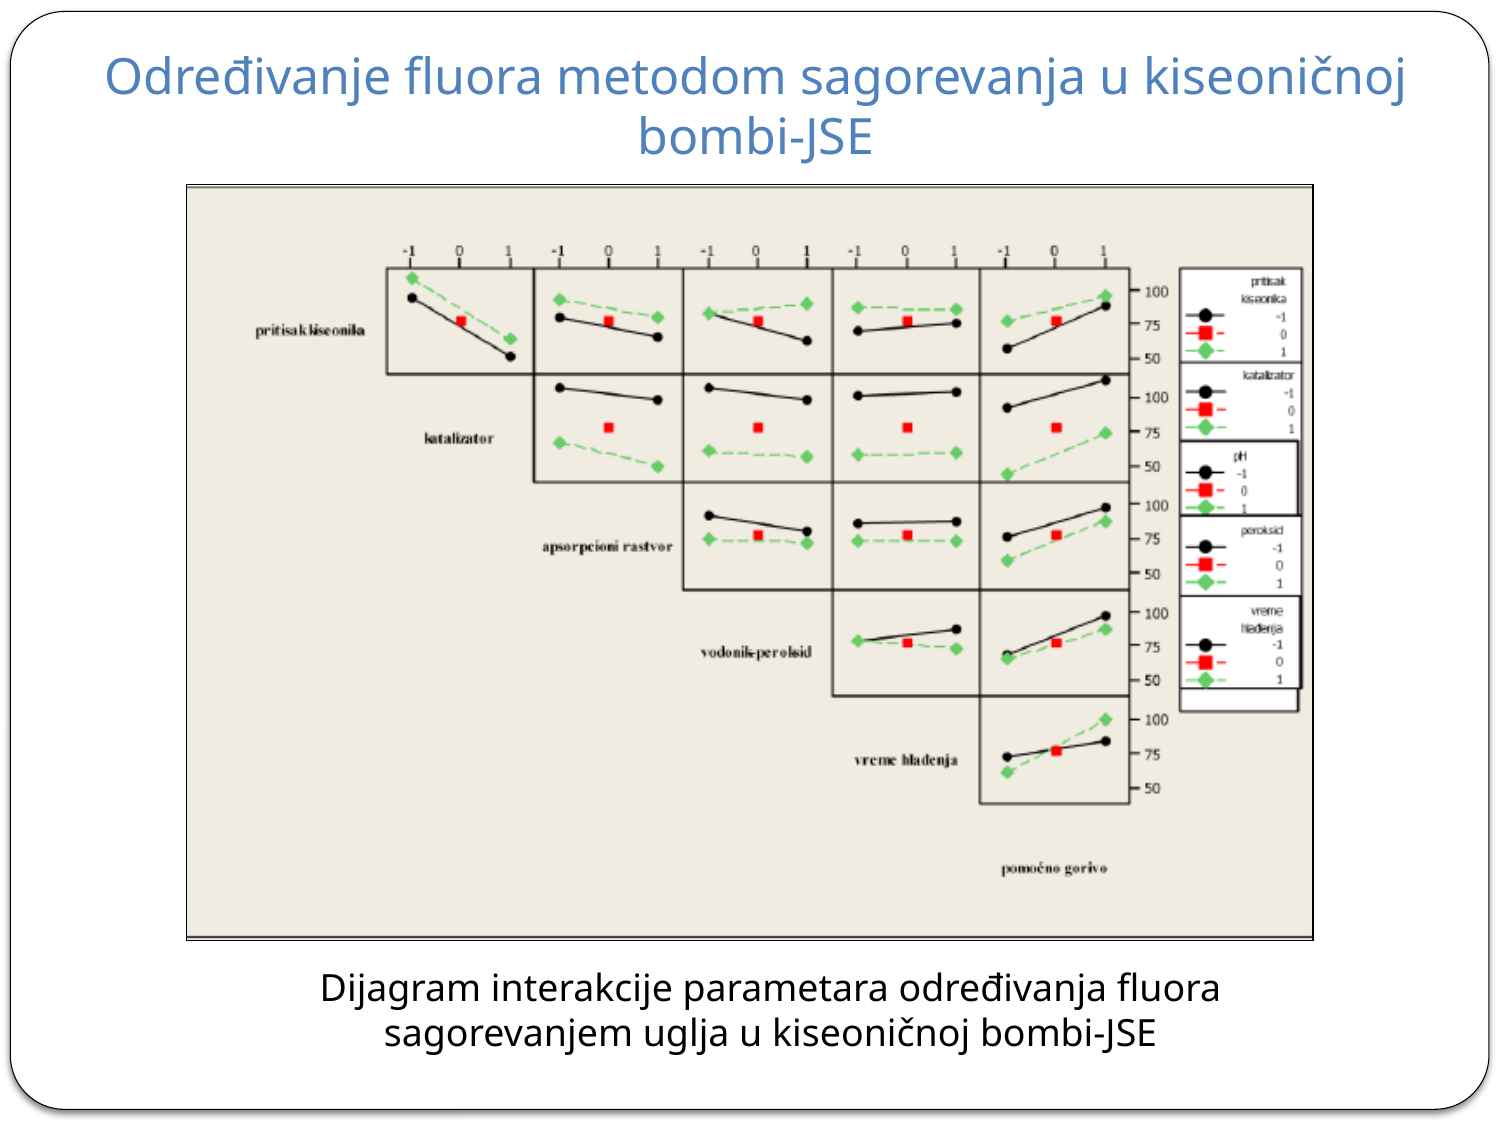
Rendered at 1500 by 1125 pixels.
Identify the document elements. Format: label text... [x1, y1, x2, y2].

picture [187, 184, 1313, 941]
text_box Dijagram interakcije parametara određivanja fluora sagorevanjem uglja u kiseoničnoj bombi-JSE [304, 956, 1238, 1062]
text_box Određivanje fluora metodom sagorevanja u kiseoničnoj bombi-JSE [74, 37, 1438, 173]
